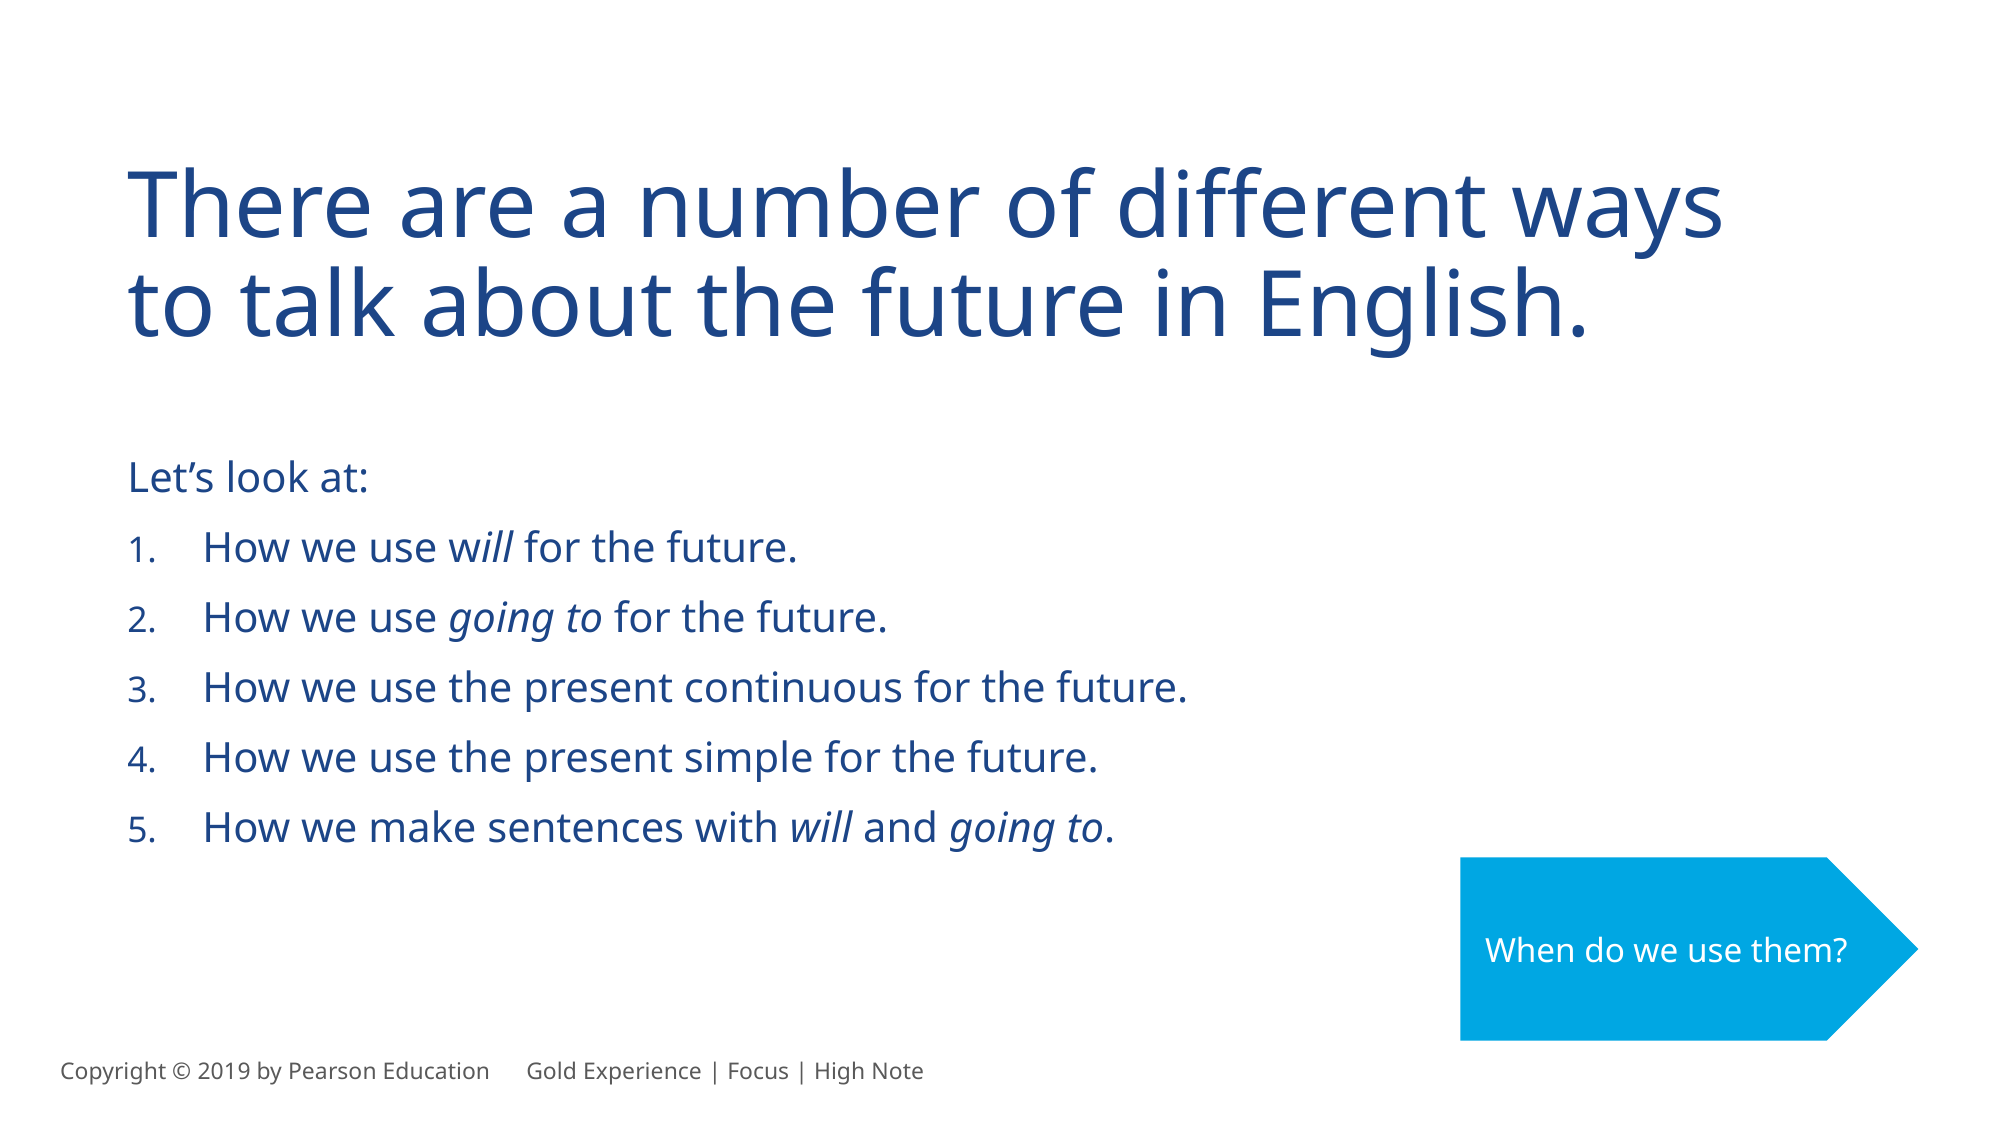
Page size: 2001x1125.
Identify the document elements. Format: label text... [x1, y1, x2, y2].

list Let’s look at: How we use will for the future. How we use going to for the future. How we use the present continuous for the future. How we use the present simple for the future. How we make sentences with will and going to. [112, 449, 1763, 822]
title There are a number of different ways to talk about the future in English. [112, 125, 1763, 390]
text_box When do we use them? [1458, 855, 1921, 1043]
footer Copyright © 2019 by Pearson Education Gold Experience | Focus | High Note [45, 1040, 1084, 1101]
